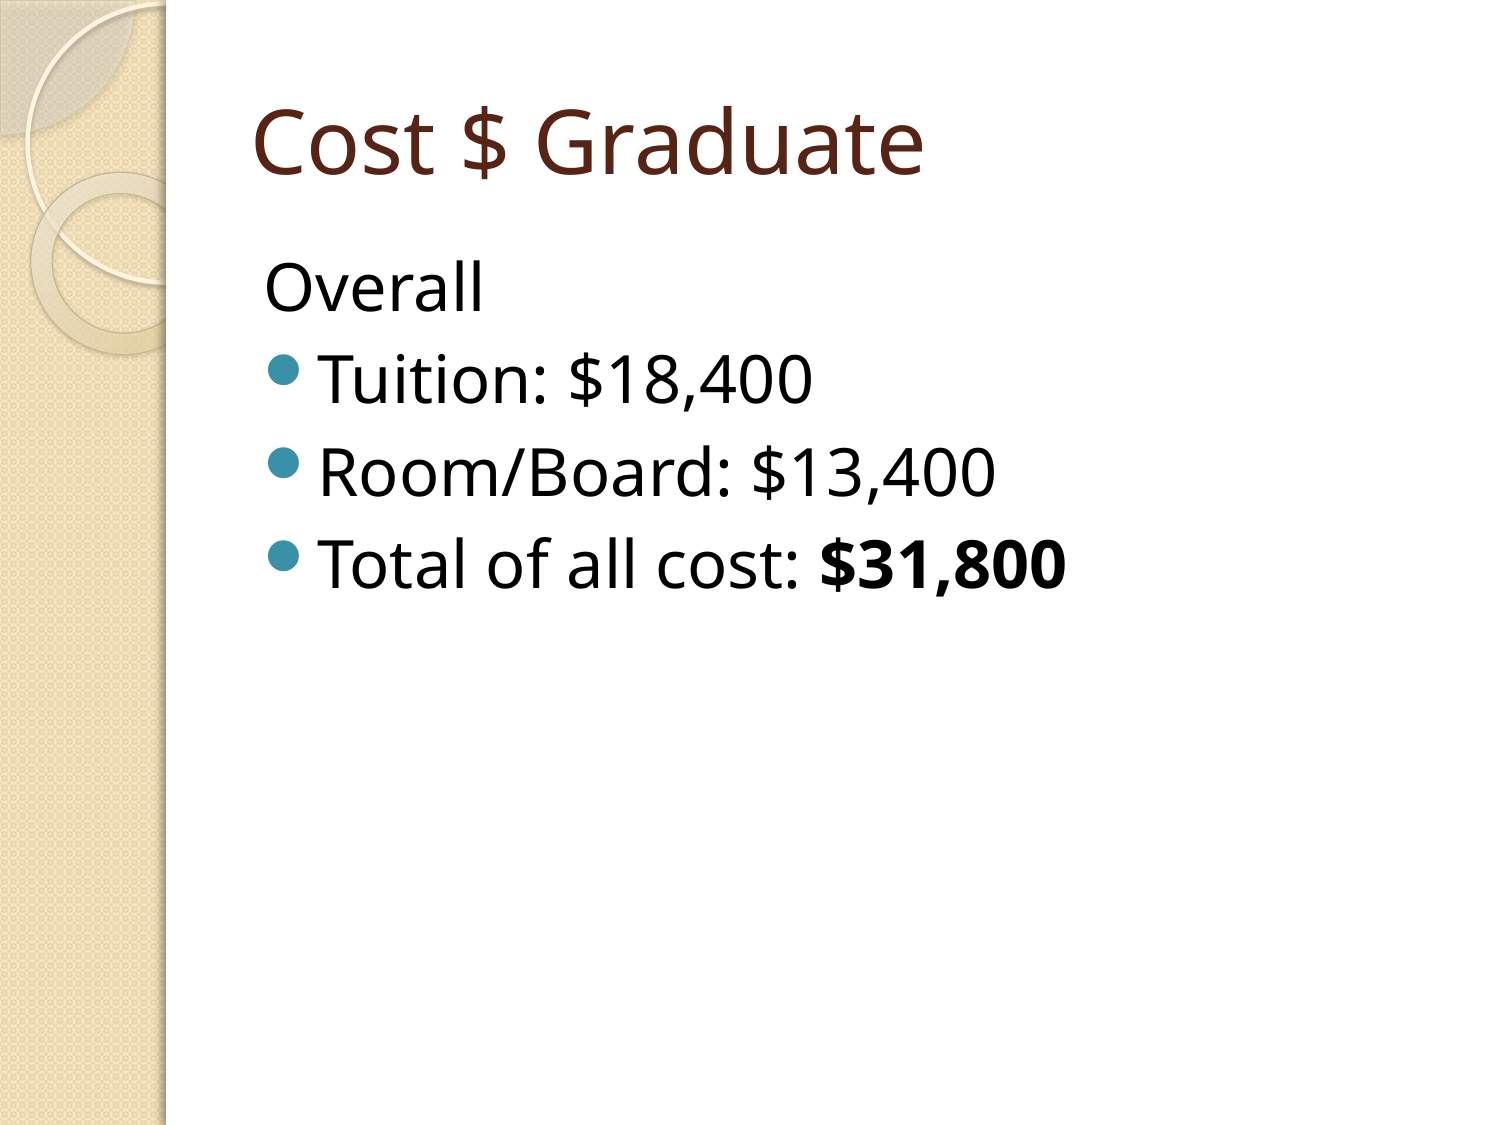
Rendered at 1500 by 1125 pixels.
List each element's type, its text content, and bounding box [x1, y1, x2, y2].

title Cost $ Graduate [235, 45, 1466, 233]
list Overall Tuition: $18,400 Room/Board: $13,400 Total of all cost: $31,800 [235, 237, 1466, 1025]
